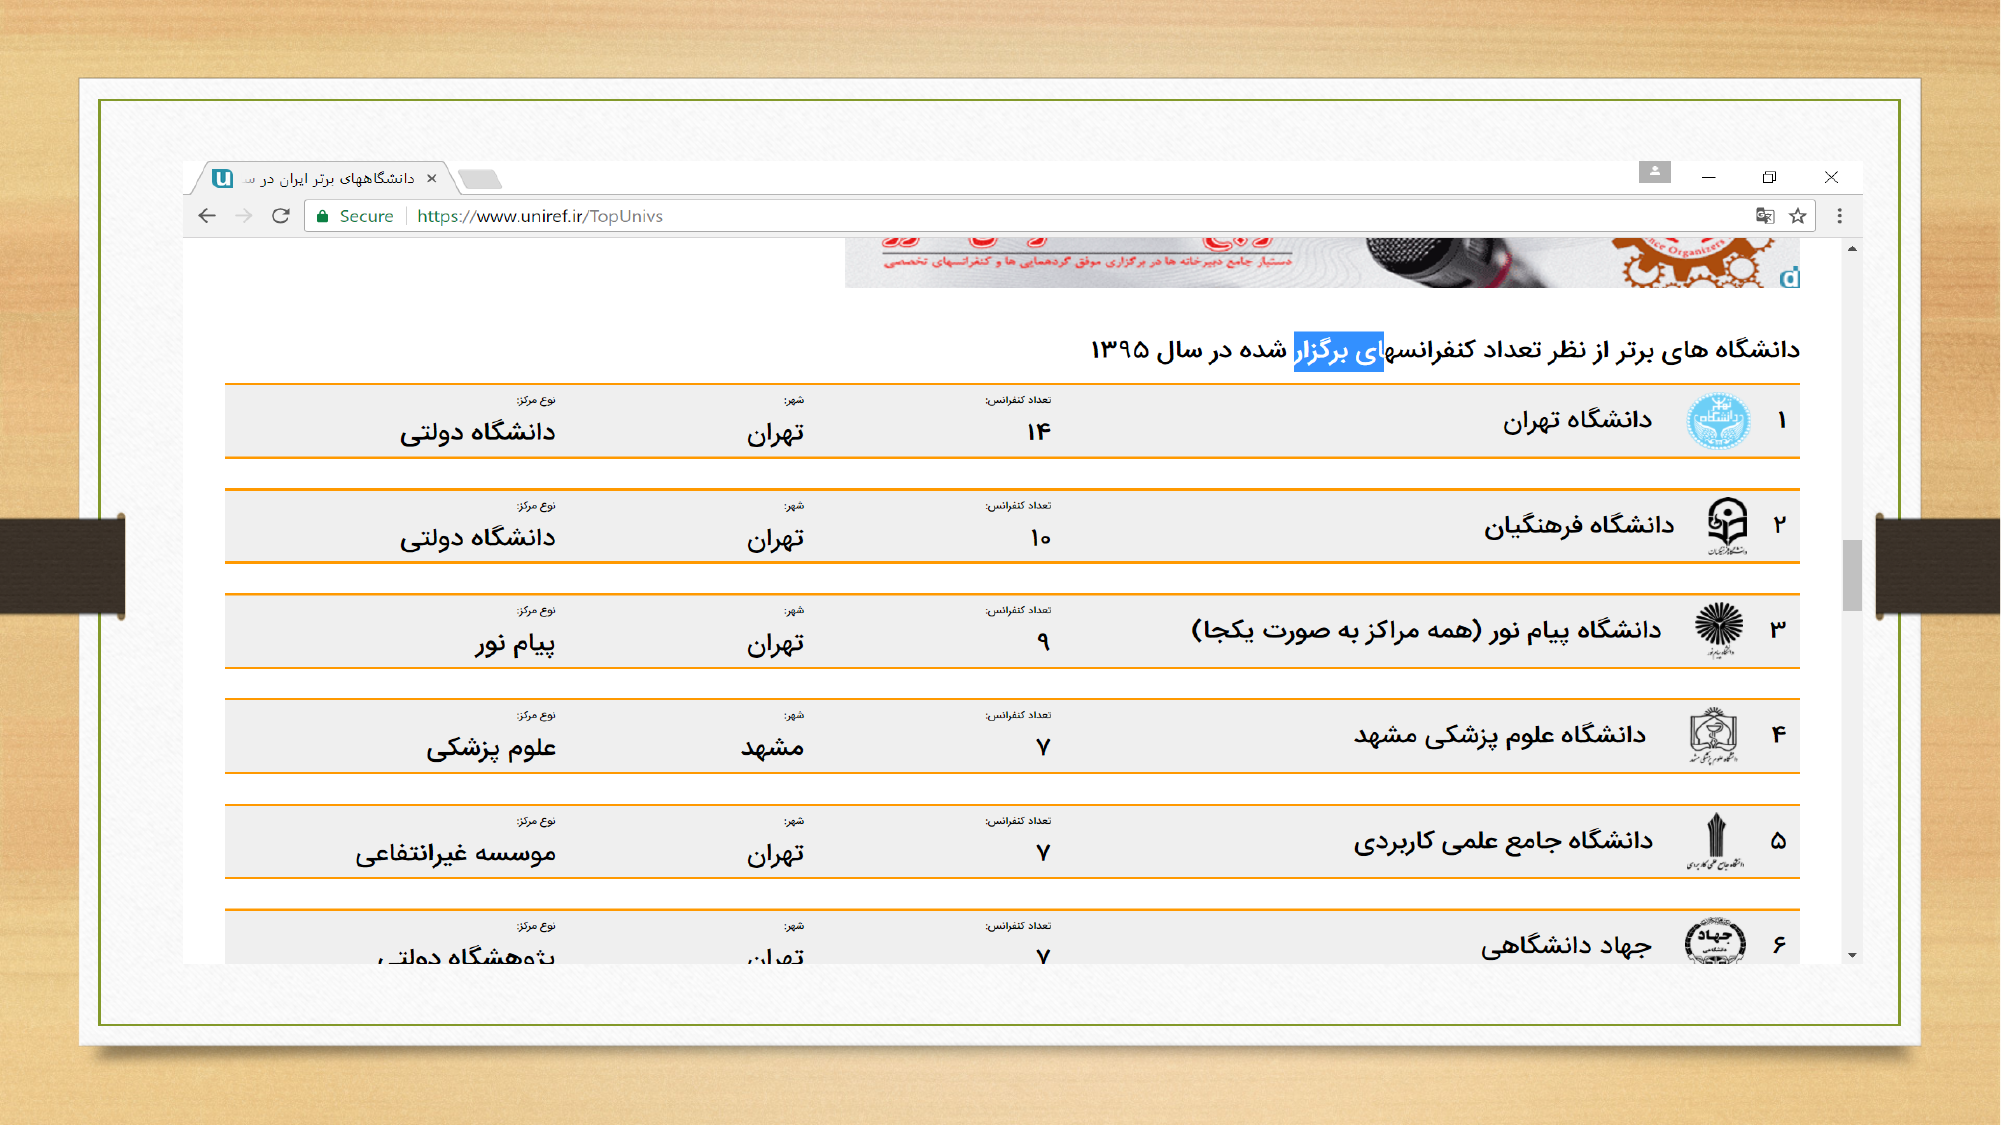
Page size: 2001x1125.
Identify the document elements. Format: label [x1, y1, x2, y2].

picture [0, 0, 2001, 1125]
list [183, 160, 1864, 964]
